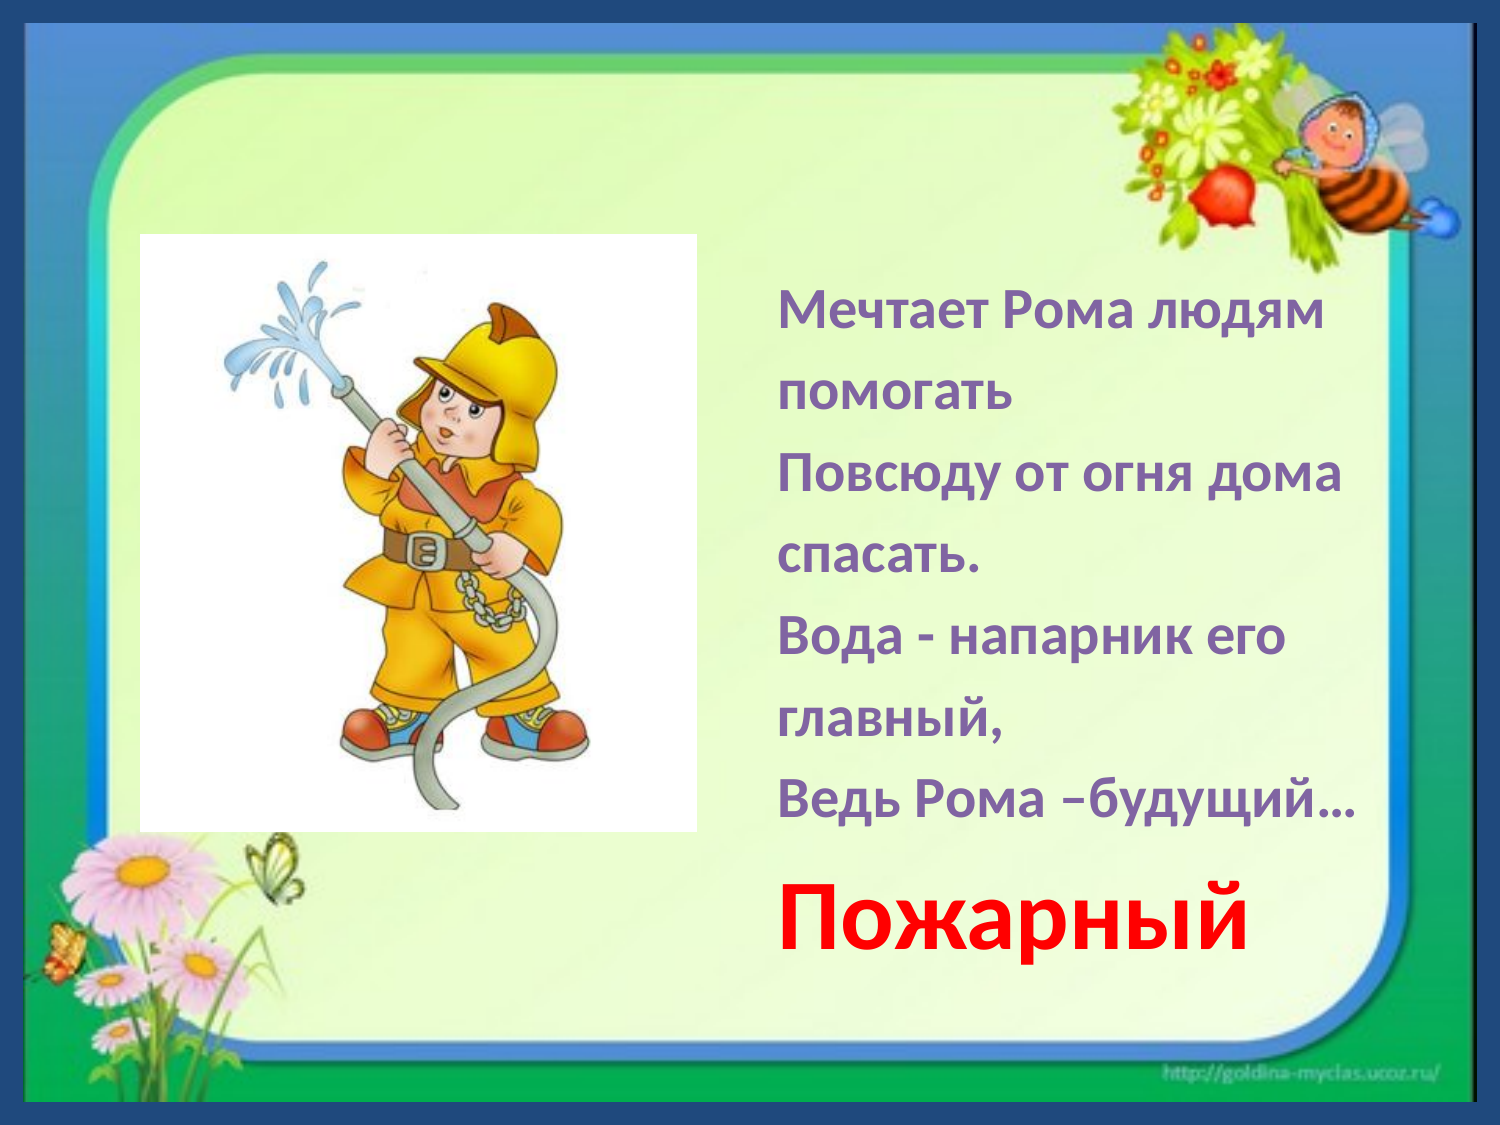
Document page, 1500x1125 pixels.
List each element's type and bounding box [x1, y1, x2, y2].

picture [23, 23, 1477, 1102]
list [140, 234, 697, 833]
